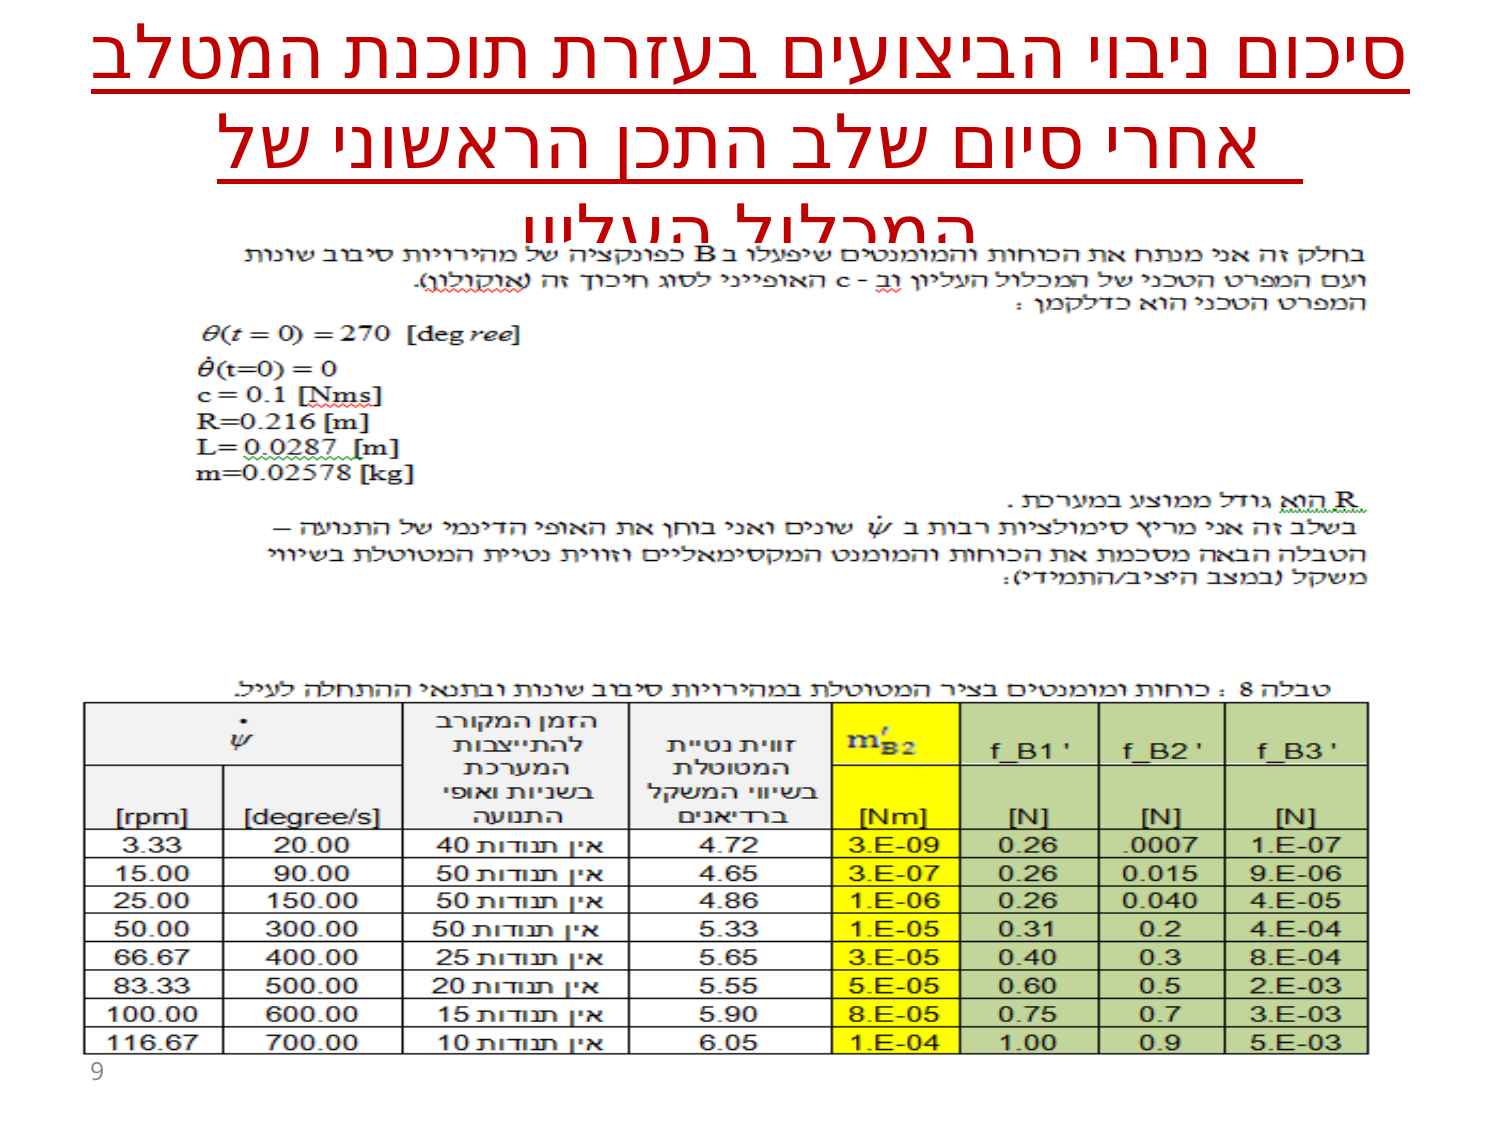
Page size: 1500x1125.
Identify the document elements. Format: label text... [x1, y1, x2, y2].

picture [70, 243, 1377, 1059]
title סיכום ניבוי הביצועים בעזרת תוכנת המטלב אחרי סיום שלב התכן הראשוני של המכלול העליון [75, 45, 1425, 233]
slide_number 9 [75, 1067, 425, 1103]
